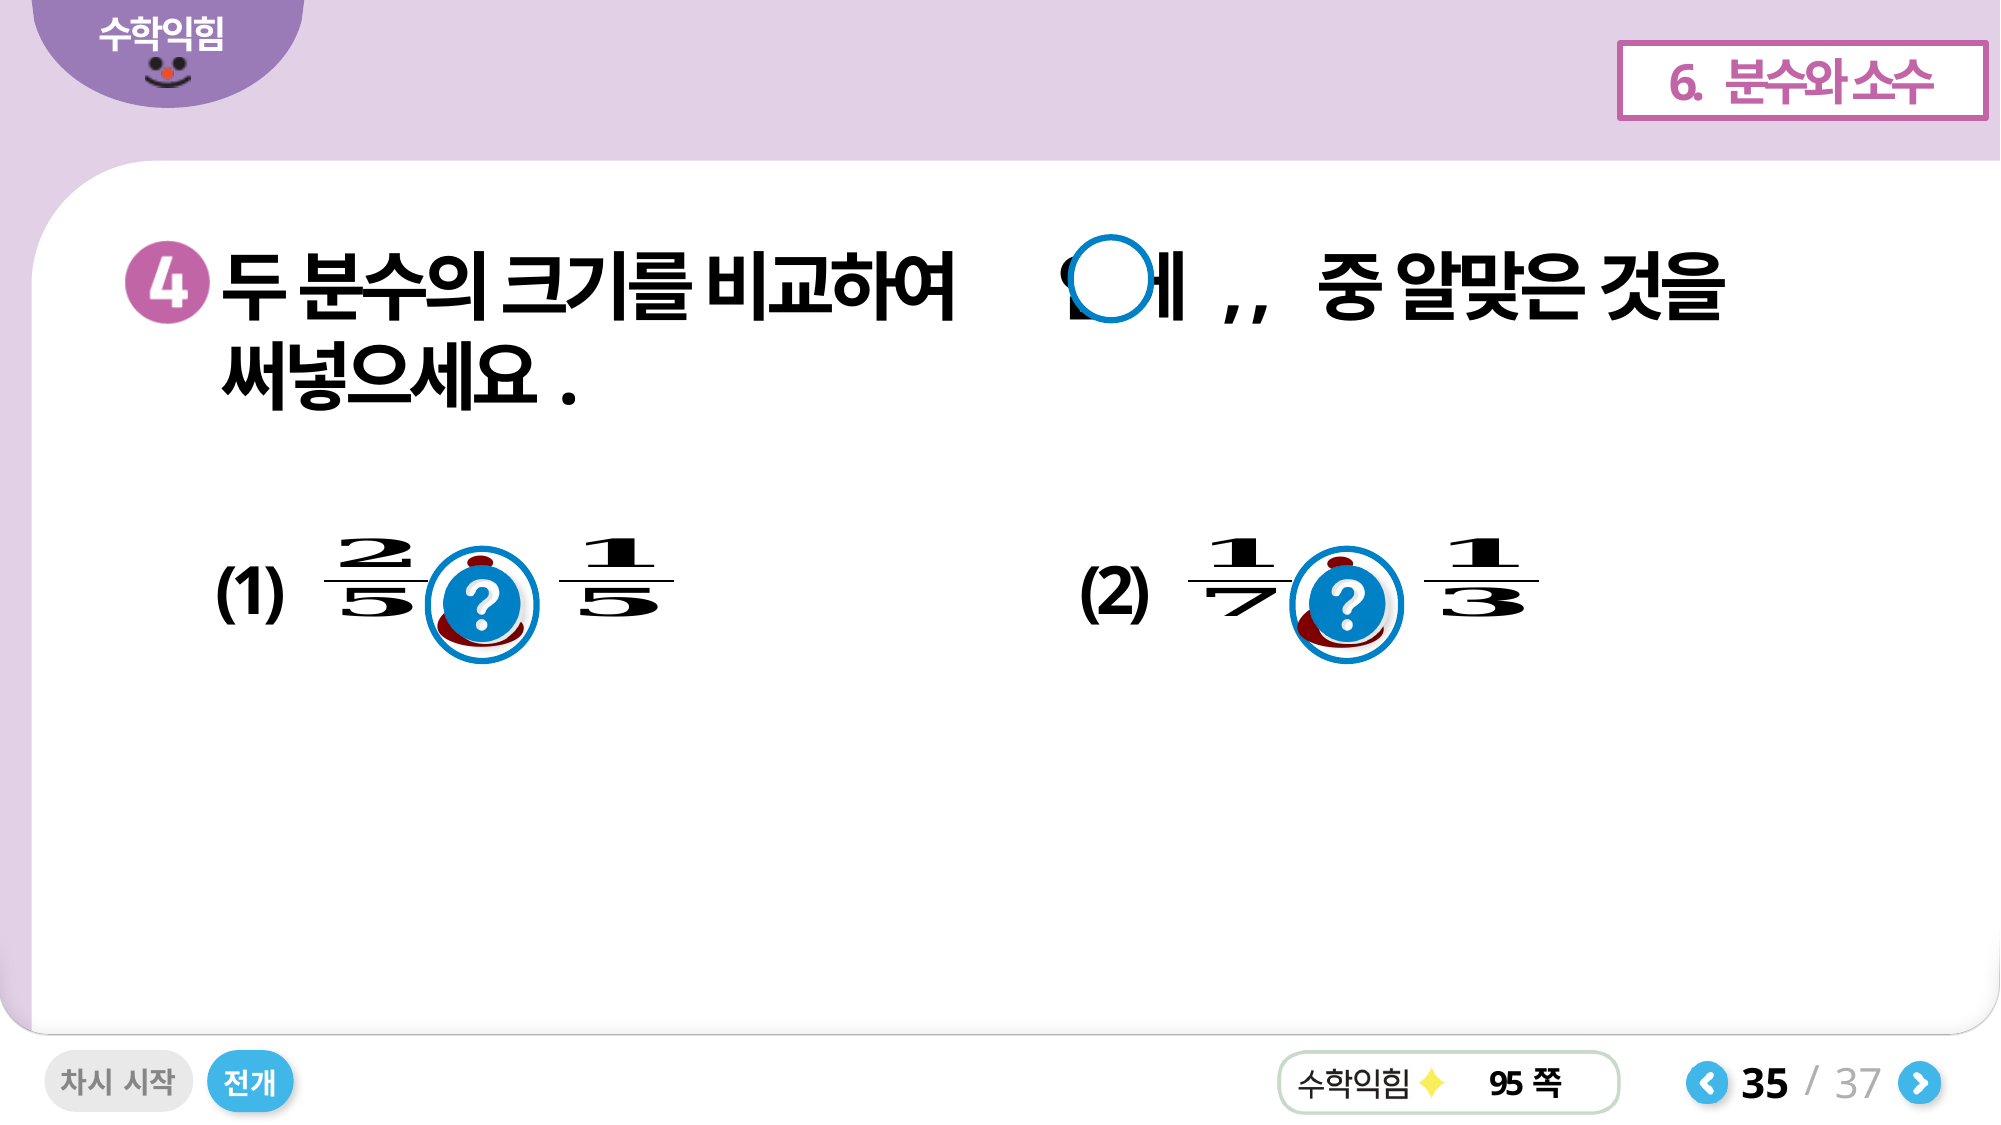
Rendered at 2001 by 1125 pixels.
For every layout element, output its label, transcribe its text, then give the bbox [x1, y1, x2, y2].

picture [0, 929, 2000, 1125]
picture [1308, 565, 1389, 645]
text_box 6. 분수와 소수 [1619, 43, 1987, 118]
text_box [1314, 653, 1378, 664]
text_box [425, 546, 523, 642]
text_box [449, 653, 513, 664]
text_box [1290, 546, 1387, 643]
picture [121, 238, 212, 326]
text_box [38, 1048, 297, 1114]
text_box (1) [186, 533, 316, 626]
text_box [1685, 1061, 1941, 1104]
text_box (2) [1050, 533, 1180, 626]
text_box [1276, 1049, 1621, 1116]
picture [443, 565, 524, 645]
text_box [529, 571, 539, 637]
text_box [1396, 575, 1404, 633]
picture [145, 57, 191, 88]
text_box [1068, 235, 1154, 323]
